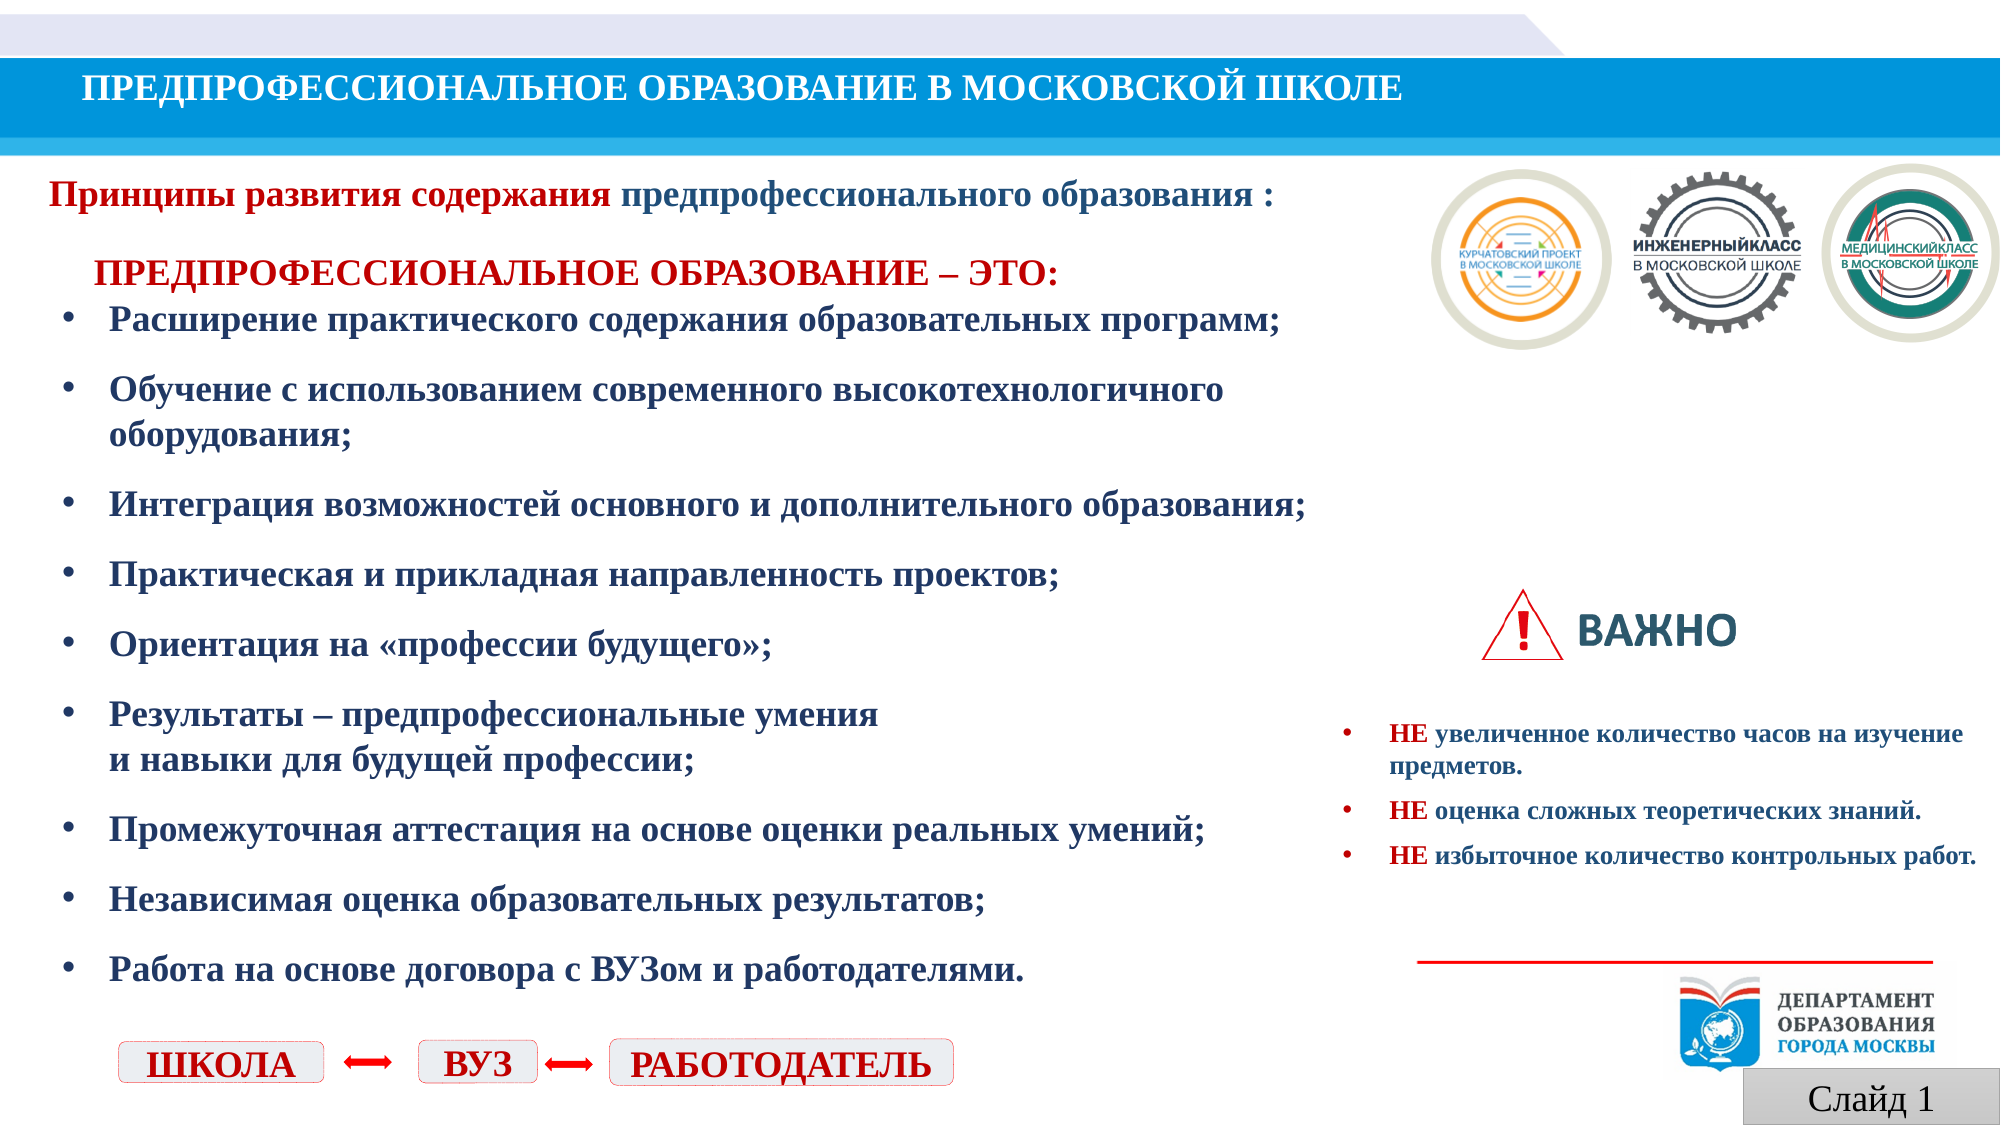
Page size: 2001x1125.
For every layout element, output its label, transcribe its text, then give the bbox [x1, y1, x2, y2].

text_box ПРЕДПРОФЕССИОНАЛЬНОЕ ОБРАЗОВАНИЕ – ЭТО: [78, 240, 1085, 300]
picture [0, 0, 2001, 57]
text_box [342, 1053, 393, 1072]
text_box Принципы развития содержания предпрофессионального образования : [34, 162, 1878, 222]
picture [0, 138, 2001, 1125]
text_box РАБОТОДАТЕЛЬ [609, 1038, 954, 1086]
text_box [543, 1055, 594, 1074]
text_box ВУЗ [418, 1039, 538, 1084]
text_box ШКОЛА [118, 1041, 325, 1084]
text_box Расширение практического содержания образовательных программ; Обучение с использованием современного высокотехнологичного оборудования; Интеграция возможностей основного и дополнительного образования; Практическая и прикладная направленность проектов; Ориентация на «профессии будущего»; Результаты – предпрофессиональные умения и навыки для будущей профессии; Промежуточная аттестация на основе оценки реальных умений; Независимая оценка образовательных результатов; Работа на основе договора с ВУЗом и работодателями. [47, 287, 1337, 997]
text_box ПРЕДПРОФЕССИОНАЛЬНОЕ ОБРАЗОВАНИЕ В МОСКОВСКОЙ ШКОЛЕ [66, 55, 1420, 116]
text_box Слайд 1 [1743, 1068, 2000, 1125]
text_box НЕ увеличенное количество часов на изучение предметов. НЕ оценка сложных теоретических знаний. НЕ избыточное количество контрольных работ. [1337, 708, 2000, 878]
